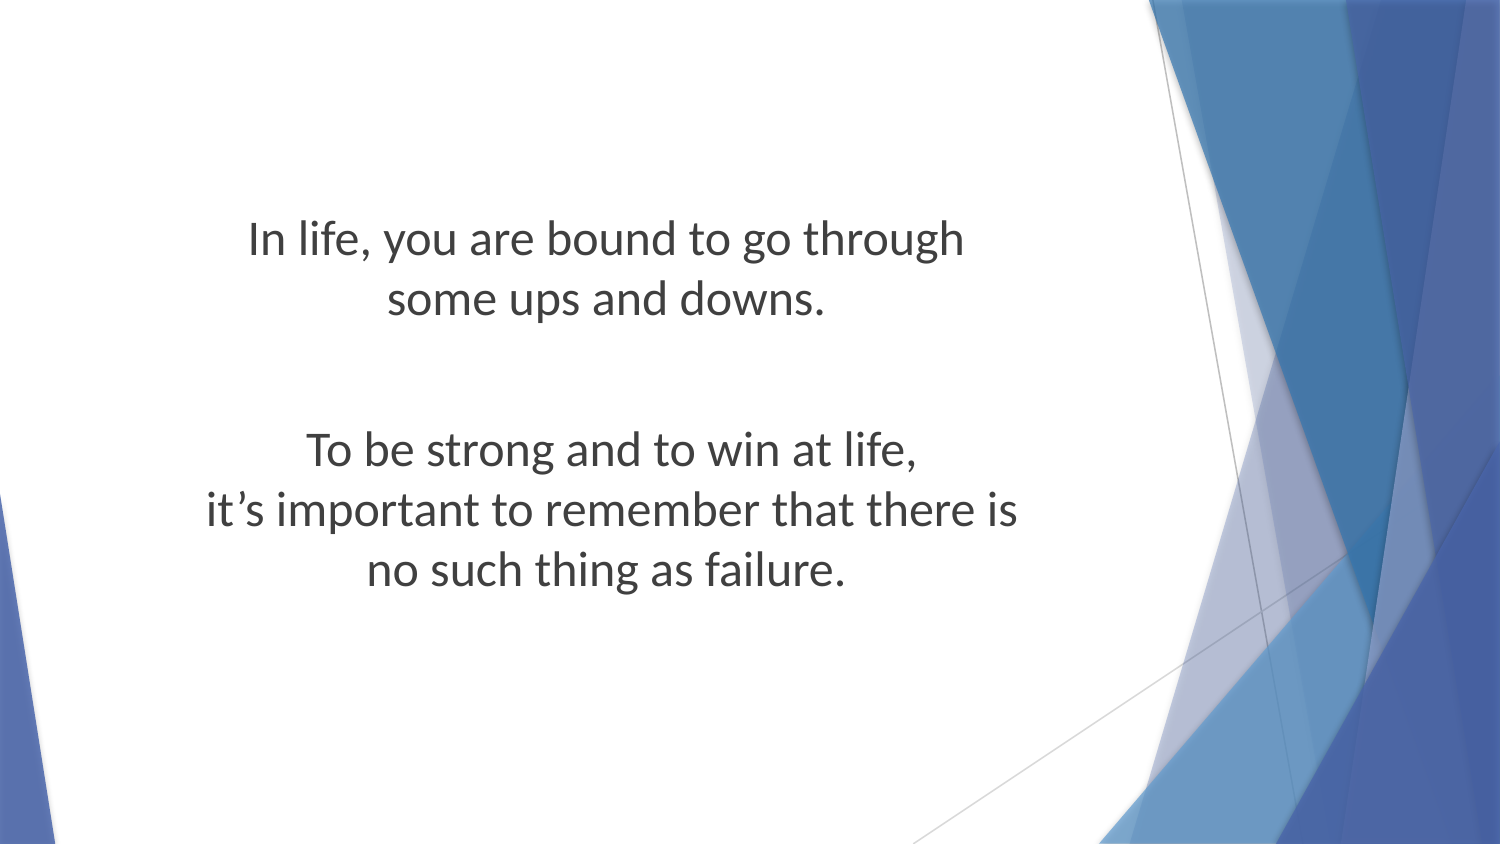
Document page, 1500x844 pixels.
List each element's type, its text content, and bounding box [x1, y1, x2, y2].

list In life, you are bound to go through some ups and downs. To be strong and to win at life, it’s important to remember that there is no such thing as failure. [83, 197, 1141, 682]
